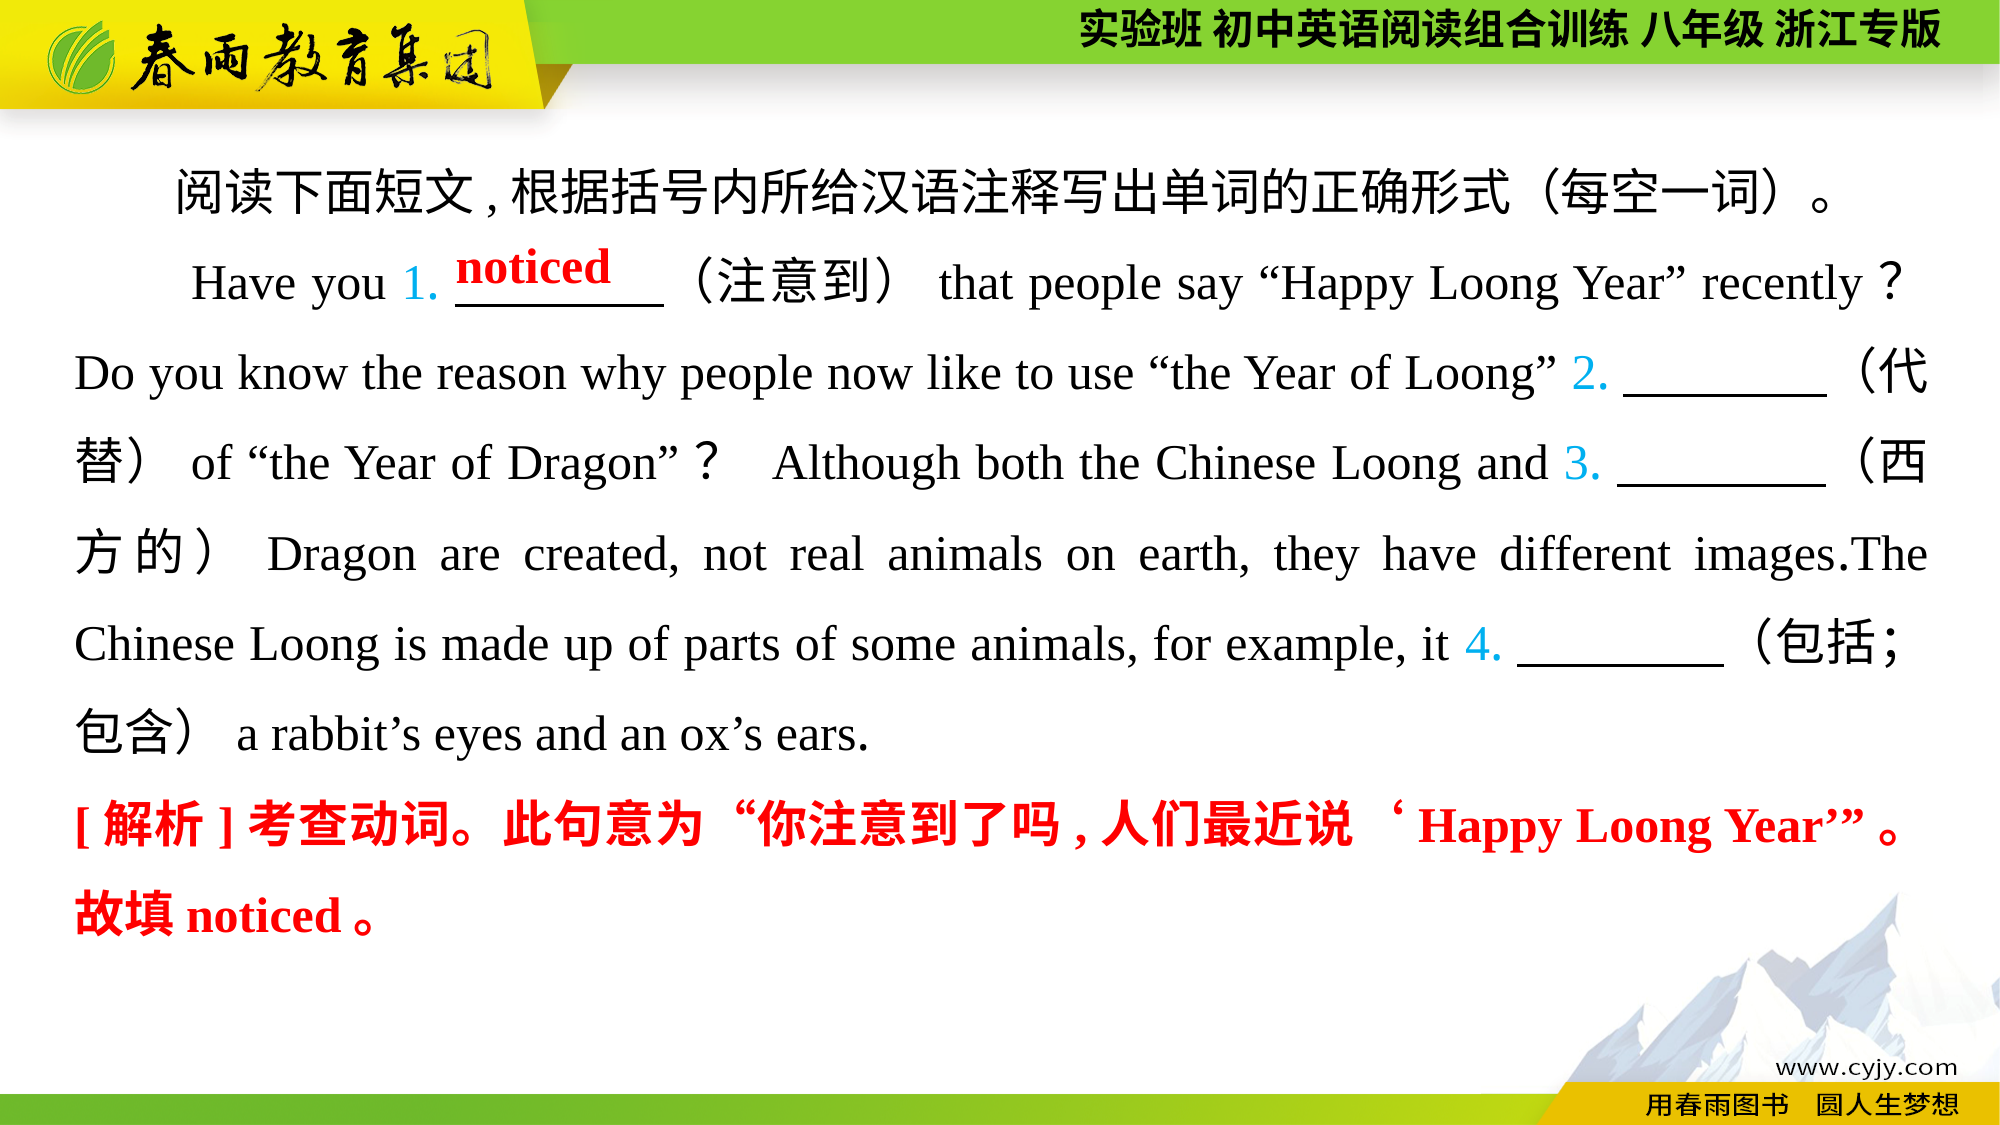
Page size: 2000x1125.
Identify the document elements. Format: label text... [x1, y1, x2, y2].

picture [0, 0, 2000, 1125]
text_box [解析]考查动词。此句意为“你注意到了吗,人们最近说‘Happy Loong Year’”。故填noticed。 [59, 774, 1944, 951]
list 阅读下面短文,根据括号内所给汉语注释写出单词的正确形式（每空一词）。 Have you 1. （注意到）that people say “Happy Loong Year” recently？ Do you know the reason why people now like to use “the Year of Loong” 2. （代替）of “the Year of Dragon”？ Although both the Chinese Loong and 3. （西方的）Dragon are created, not real animals on earth, they have different images.The Chinese Loong is made up of parts of some animals, for example, it 4. （包括； 包含）a rabbit’s eyes and an ox’s ears. [59, 122, 1944, 774]
text_box noticed [440, 226, 627, 301]
